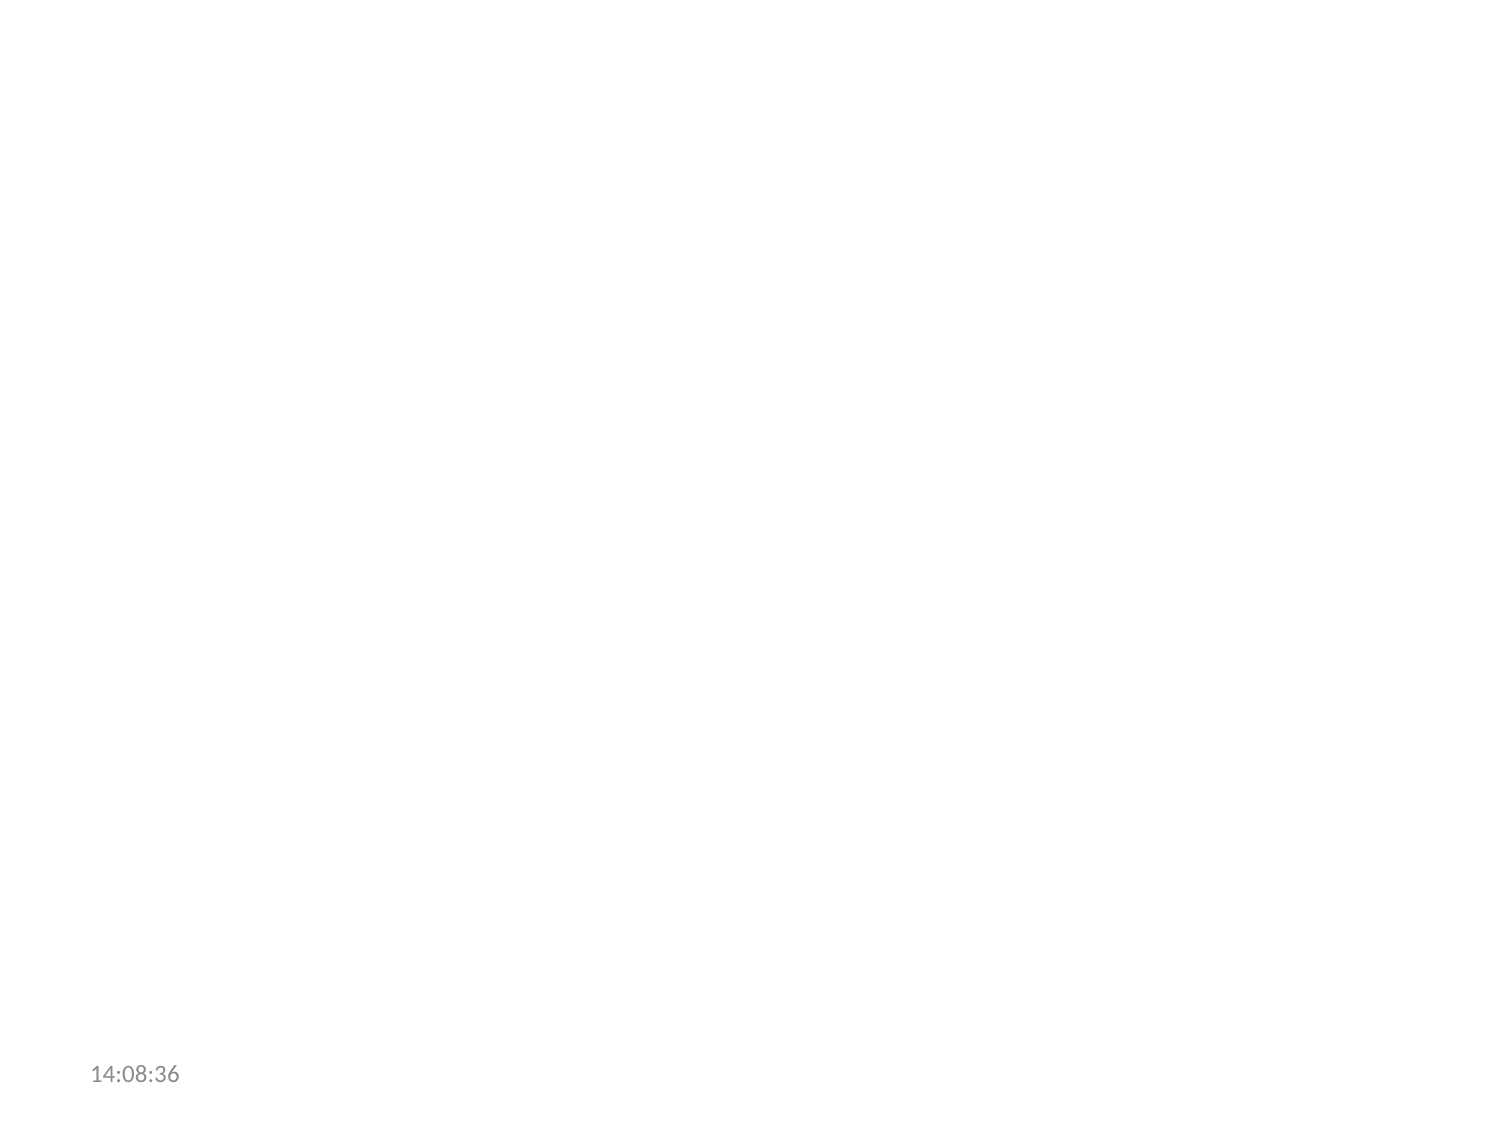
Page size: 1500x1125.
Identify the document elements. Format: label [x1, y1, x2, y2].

slide_number [75, 1042, 425, 1103]
